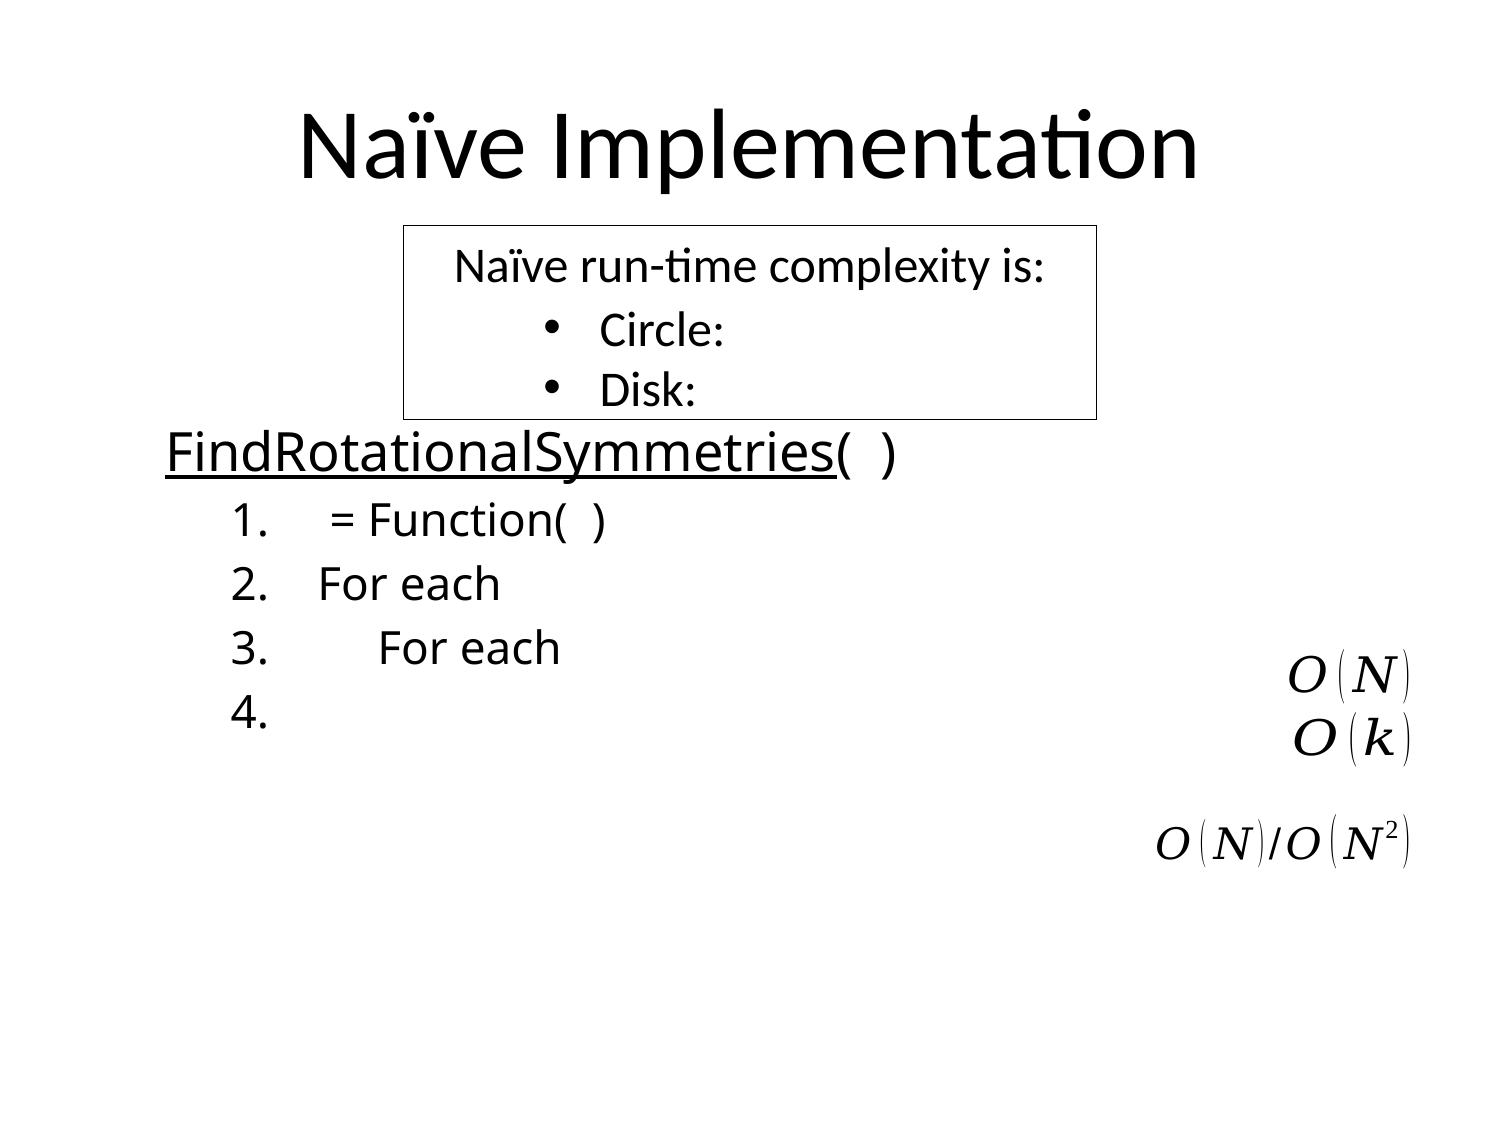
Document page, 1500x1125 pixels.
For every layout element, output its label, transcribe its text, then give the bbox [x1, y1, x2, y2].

title Naïve Implementation [75, 45, 1425, 233]
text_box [403, 224, 1097, 426]
